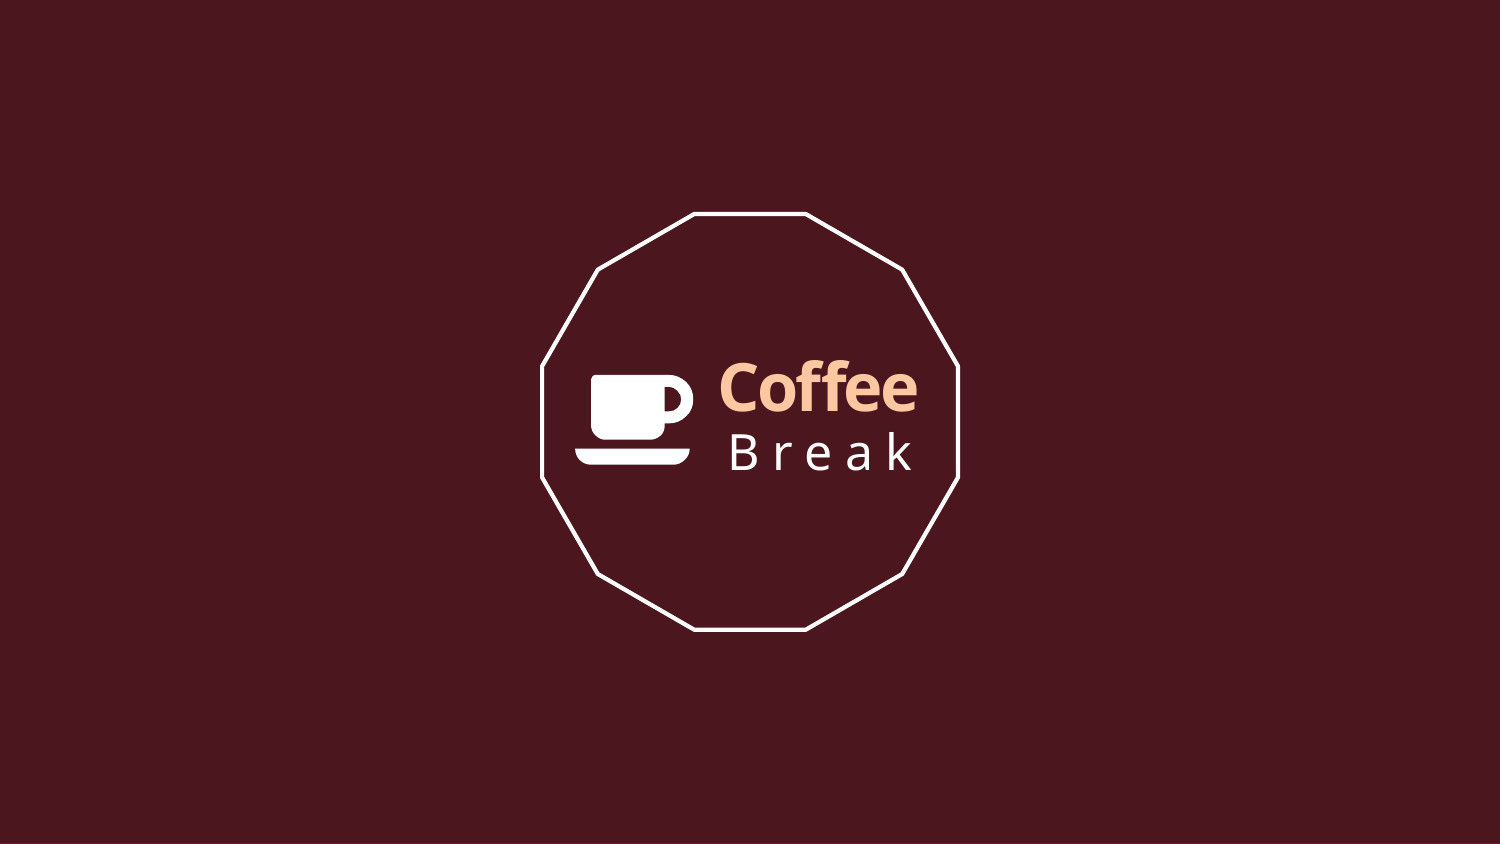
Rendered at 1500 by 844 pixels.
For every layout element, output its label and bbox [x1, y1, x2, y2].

text_box [574, 374, 694, 465]
picture [0, 0, 1500, 844]
